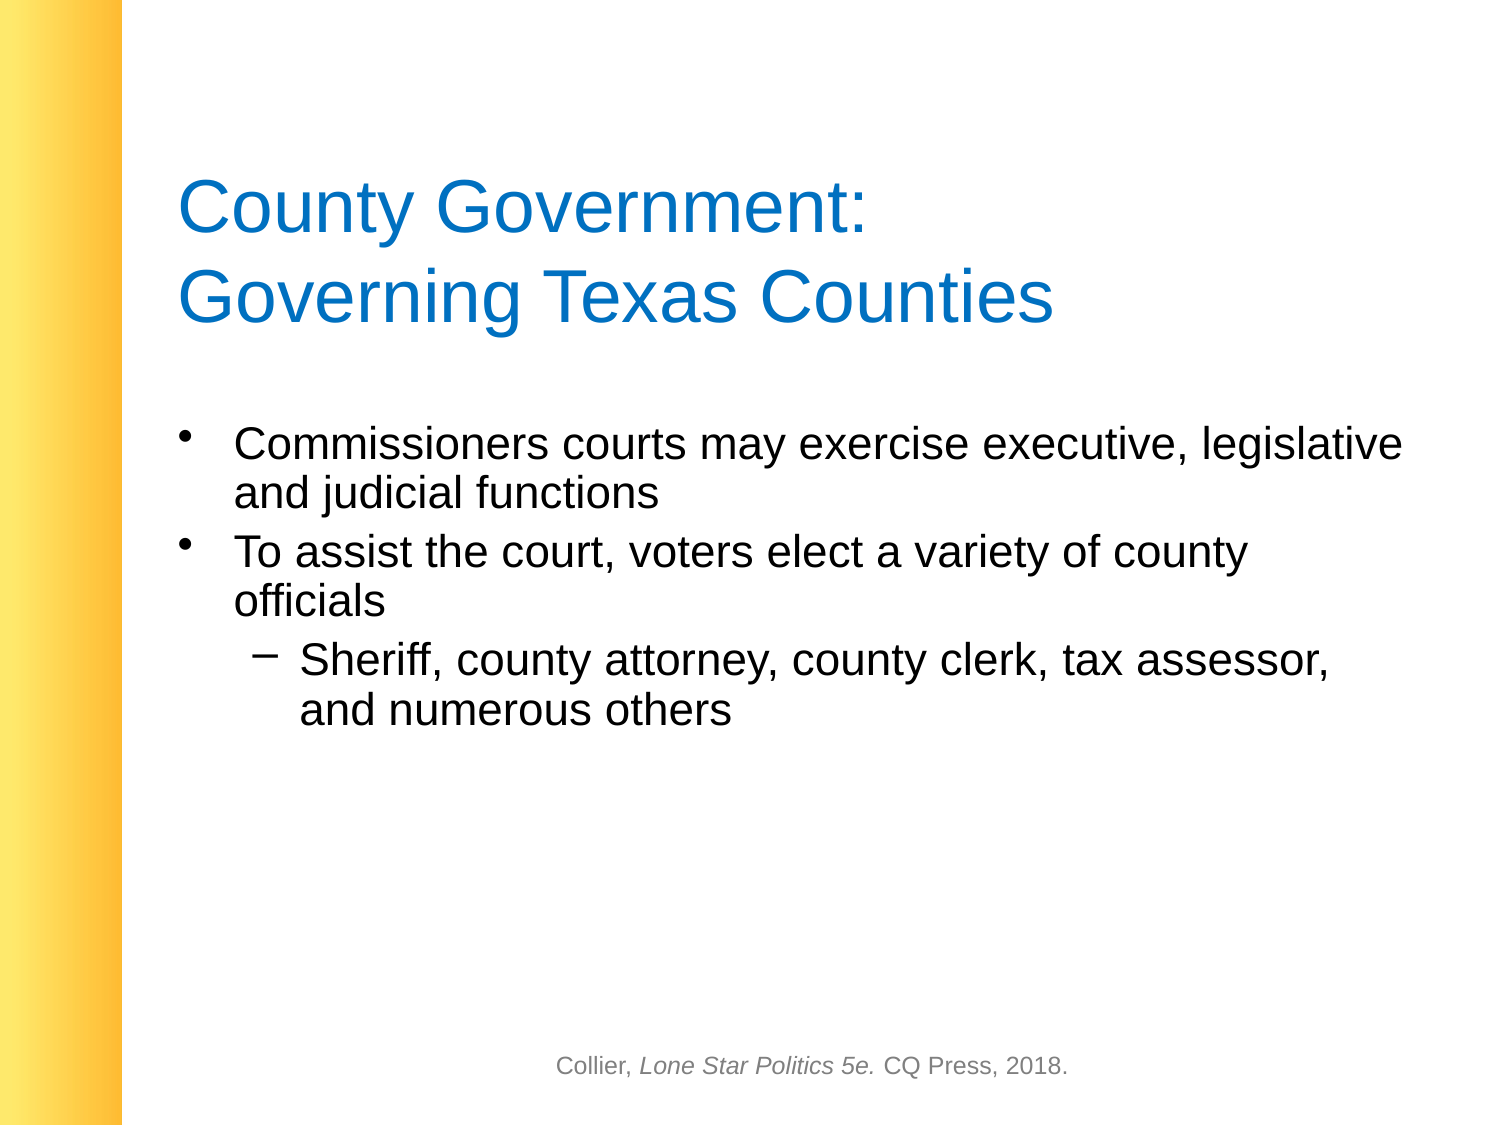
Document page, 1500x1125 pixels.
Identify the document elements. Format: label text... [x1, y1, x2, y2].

list Commissioners courts may exercise executive, legislative and judicial functions To assist the court, voters elect a variety of county officials Sheriff, county attorney, county clerk, tax assessor, and numerous others [162, 412, 1425, 1038]
text_box Collier, Lone Star Politics 5e. CQ Press, 2018. [525, 1042, 1100, 1087]
title County Government: Governing Texas Counties [162, 149, 1475, 338]
picture [0, 0, 1500, 1125]
